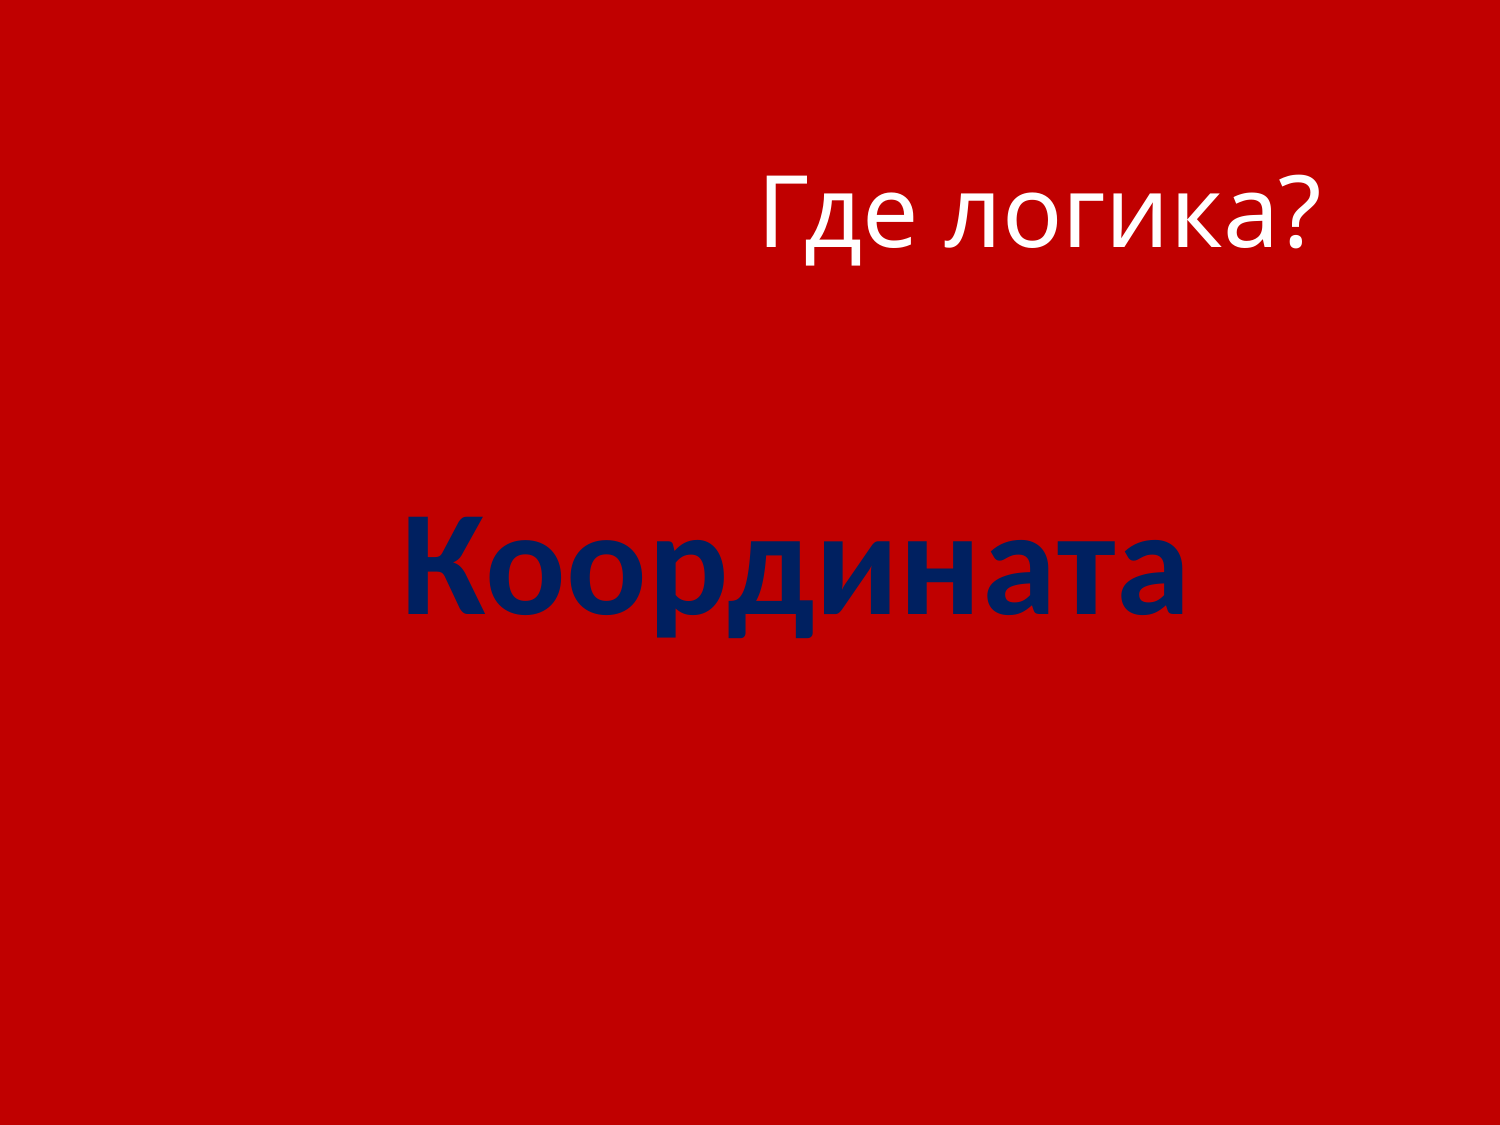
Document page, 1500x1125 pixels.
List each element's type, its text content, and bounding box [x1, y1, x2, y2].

text_box Координата [386, 456, 1207, 652]
text_box Где логика? [742, 140, 1338, 276]
